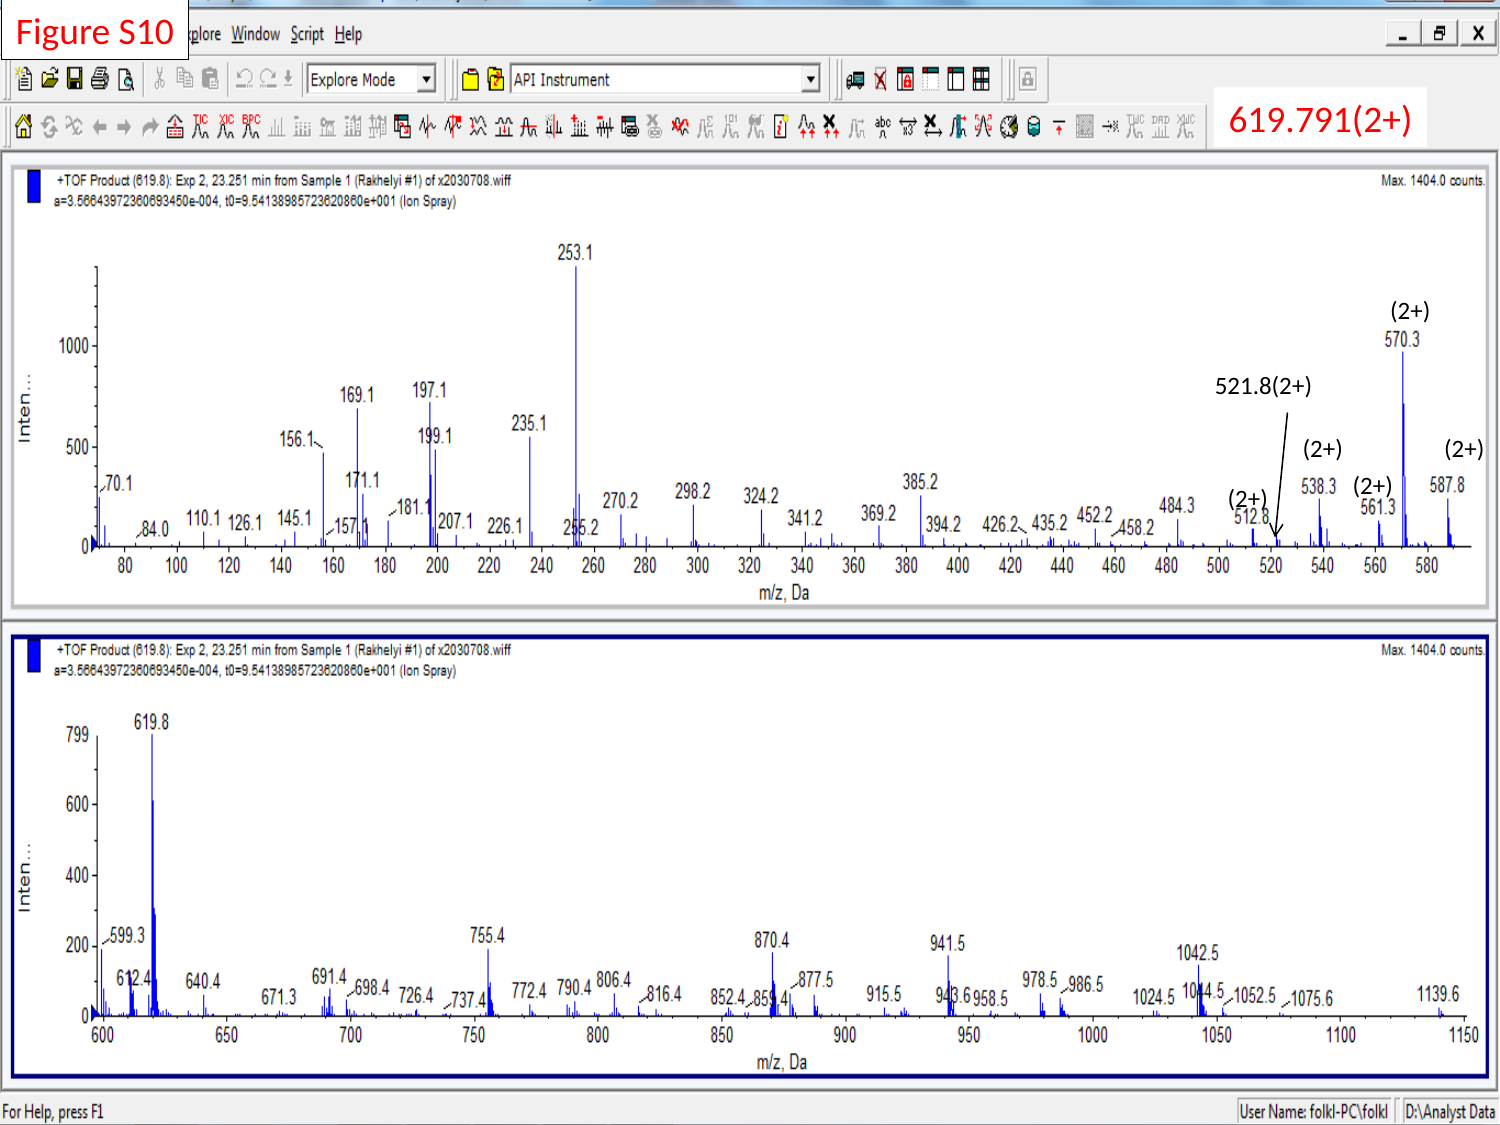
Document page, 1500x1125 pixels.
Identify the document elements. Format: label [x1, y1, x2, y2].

picture [0, 0, 1500, 1125]
text_box [1274, 412, 1288, 538]
